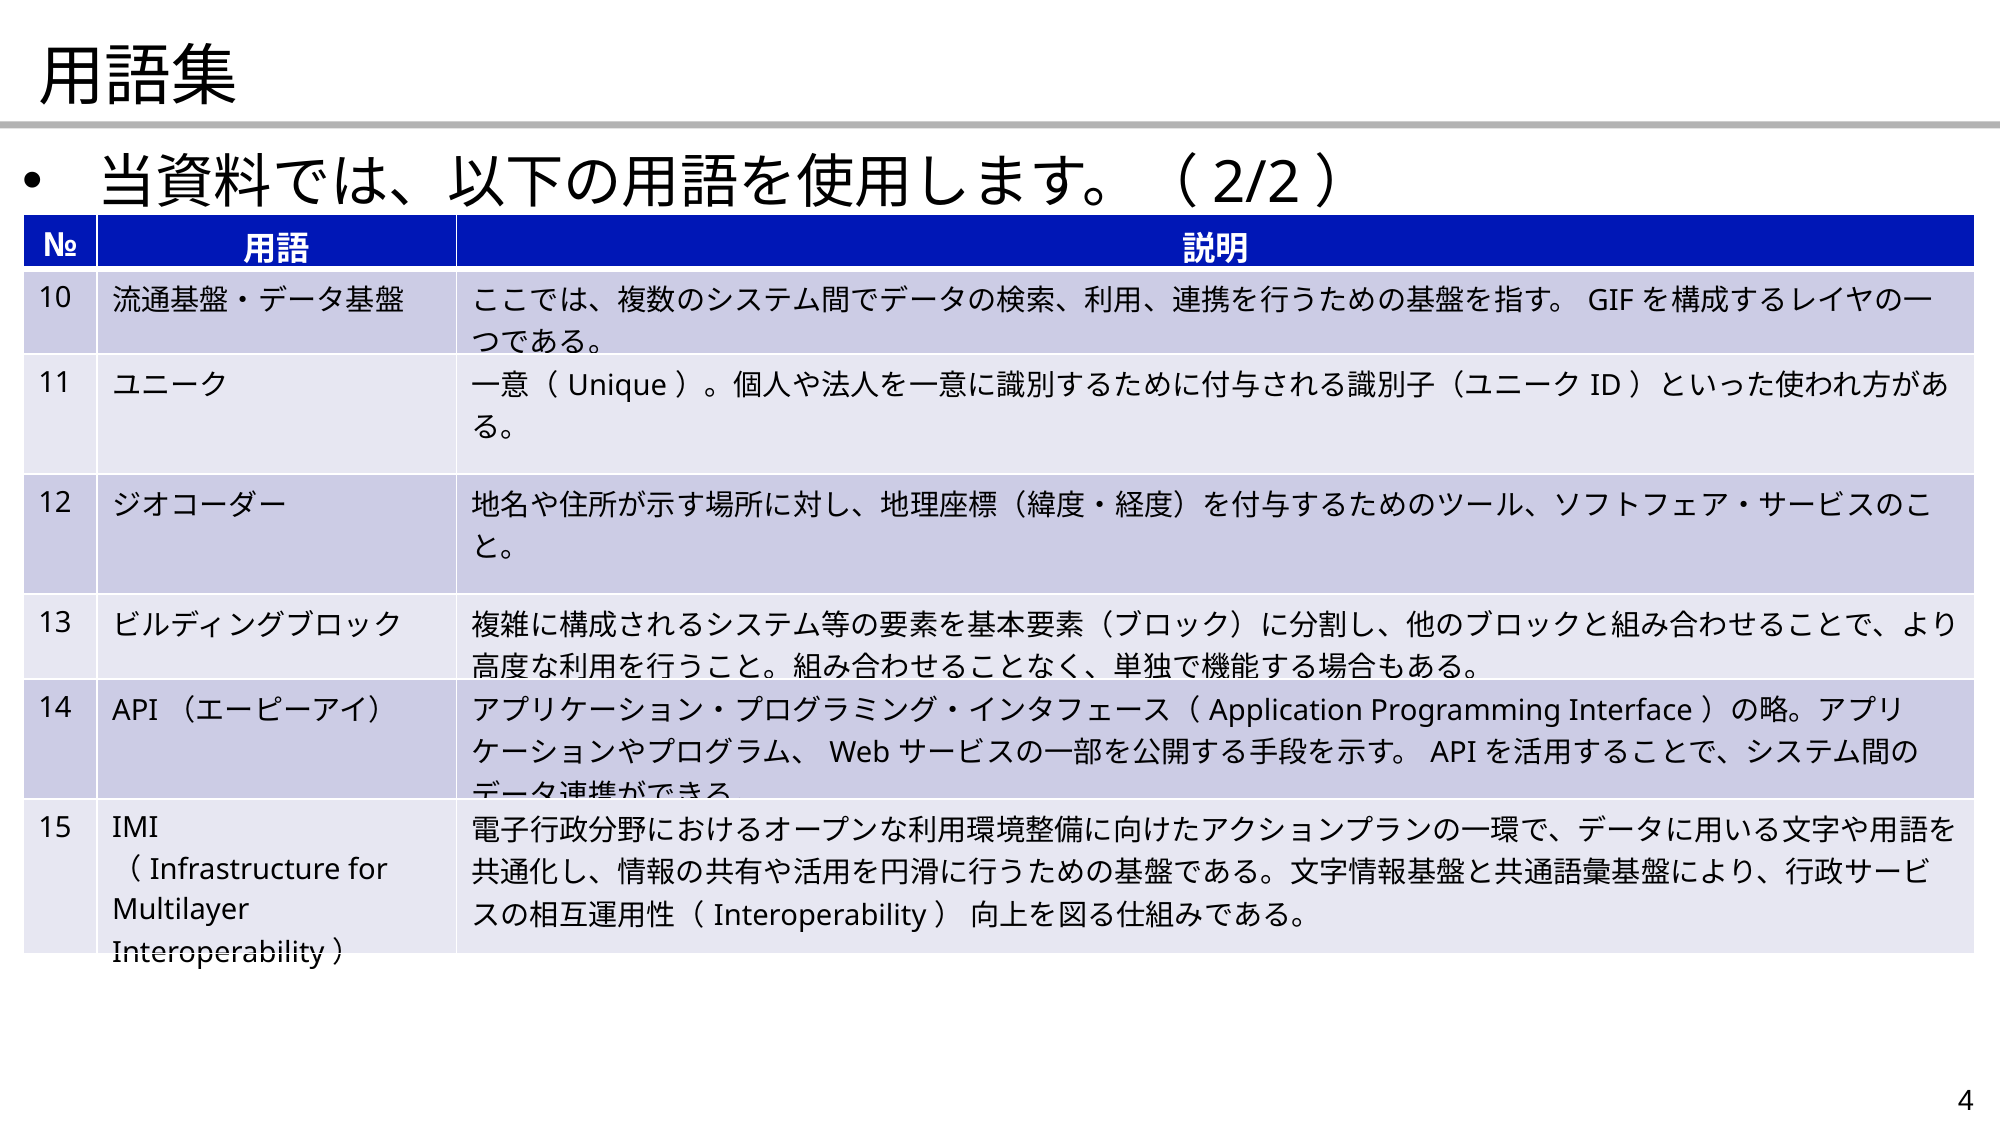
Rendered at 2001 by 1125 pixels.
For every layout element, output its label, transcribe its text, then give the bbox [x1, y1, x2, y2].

slide_number 4 [1881, 1073, 1989, 1124]
table_cell API（エーピーアイ） [98, 680, 456, 798]
table_cell 流通基盤・データ基盤 [98, 272, 456, 353]
table_cell 地名や住所が示す場所に対し、地理座標（緯度・経度）を付与するためのツール、ソフトフェア・サービスのこと。 [457, 475, 1974, 593]
table_cell 12 [24, 475, 96, 593]
table_cell 電子行政分野におけるオープンな利用環境整備に向けたアクションプランの一環で、データに用いる文字や用語を共通化し、情報の共有や活用を円滑に行うための基盤である。文字情報基盤と共通語彙基盤により、行政サービスの相互運用性（Interoperability） 向上を図る仕組みである。 [457, 800, 1974, 953]
text_box 当資料では、以下の用語を使用します。（2/2） [7, 137, 1993, 222]
table_cell アプリケーション・プログラミング・インタフェース（Application Programming Interface）の略。アプリケーションやプログラム、Webサービスの一部を公開する手段を示す。APIを活用することで、システム間のデータ連携ができる。 [457, 680, 1974, 798]
table_cell 複雑に構成されるシステム等の要素を基本要素（ブロック）に分割し、他のブロックと組み合わせることで、より高度な利用を行うこと。組み合わせることなく、単独で機能する場合もある。 [457, 595, 1974, 678]
table_header 用語 [98, 215, 456, 266]
table_cell ビルディングブロック [98, 595, 456, 678]
text_box 用語集 [23, 34, 1910, 121]
table_cell 13 [24, 595, 96, 678]
table_cell 11 [24, 355, 96, 473]
table_header № [24, 215, 96, 266]
table_cell ジオコーダー [98, 475, 456, 593]
table_cell 10 [24, 272, 96, 353]
table_cell IMI （Infrastructure for Multilayer Interoperability） [98, 800, 456, 953]
table_header 説明 [457, 215, 1974, 266]
table_cell ここでは、複数のシステム間でデータの検索、利用、連携を行うための基盤を指す。GIFを構成するレイヤの一つである。 [457, 272, 1974, 353]
table_cell ユニーク [98, 355, 456, 473]
table_cell 一意（Unique）。個人や法人を一意に識別するために付与される識別子（ユニークID）といった使われ方がある。 [457, 355, 1974, 473]
table_cell 15 [24, 800, 96, 953]
table_cell 14 [24, 680, 96, 798]
